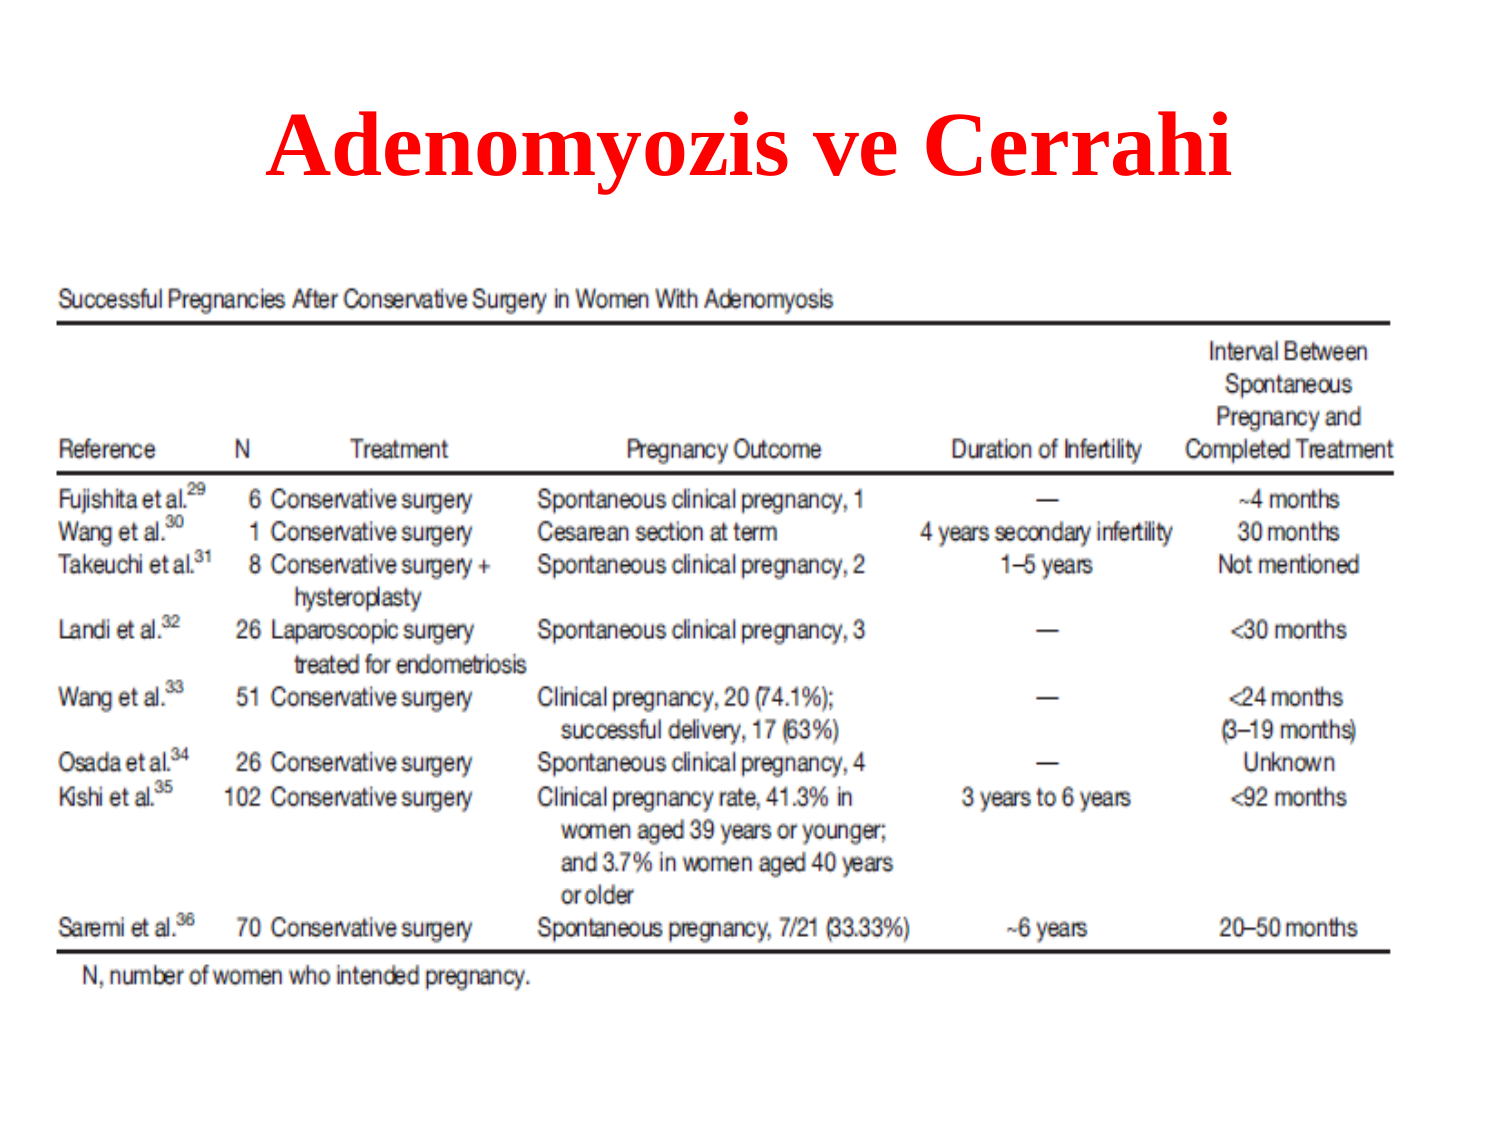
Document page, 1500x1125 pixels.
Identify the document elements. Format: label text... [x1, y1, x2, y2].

picture [37, 278, 1436, 1000]
title Adenomyozis ve Cerrahi [75, 45, 1425, 233]
